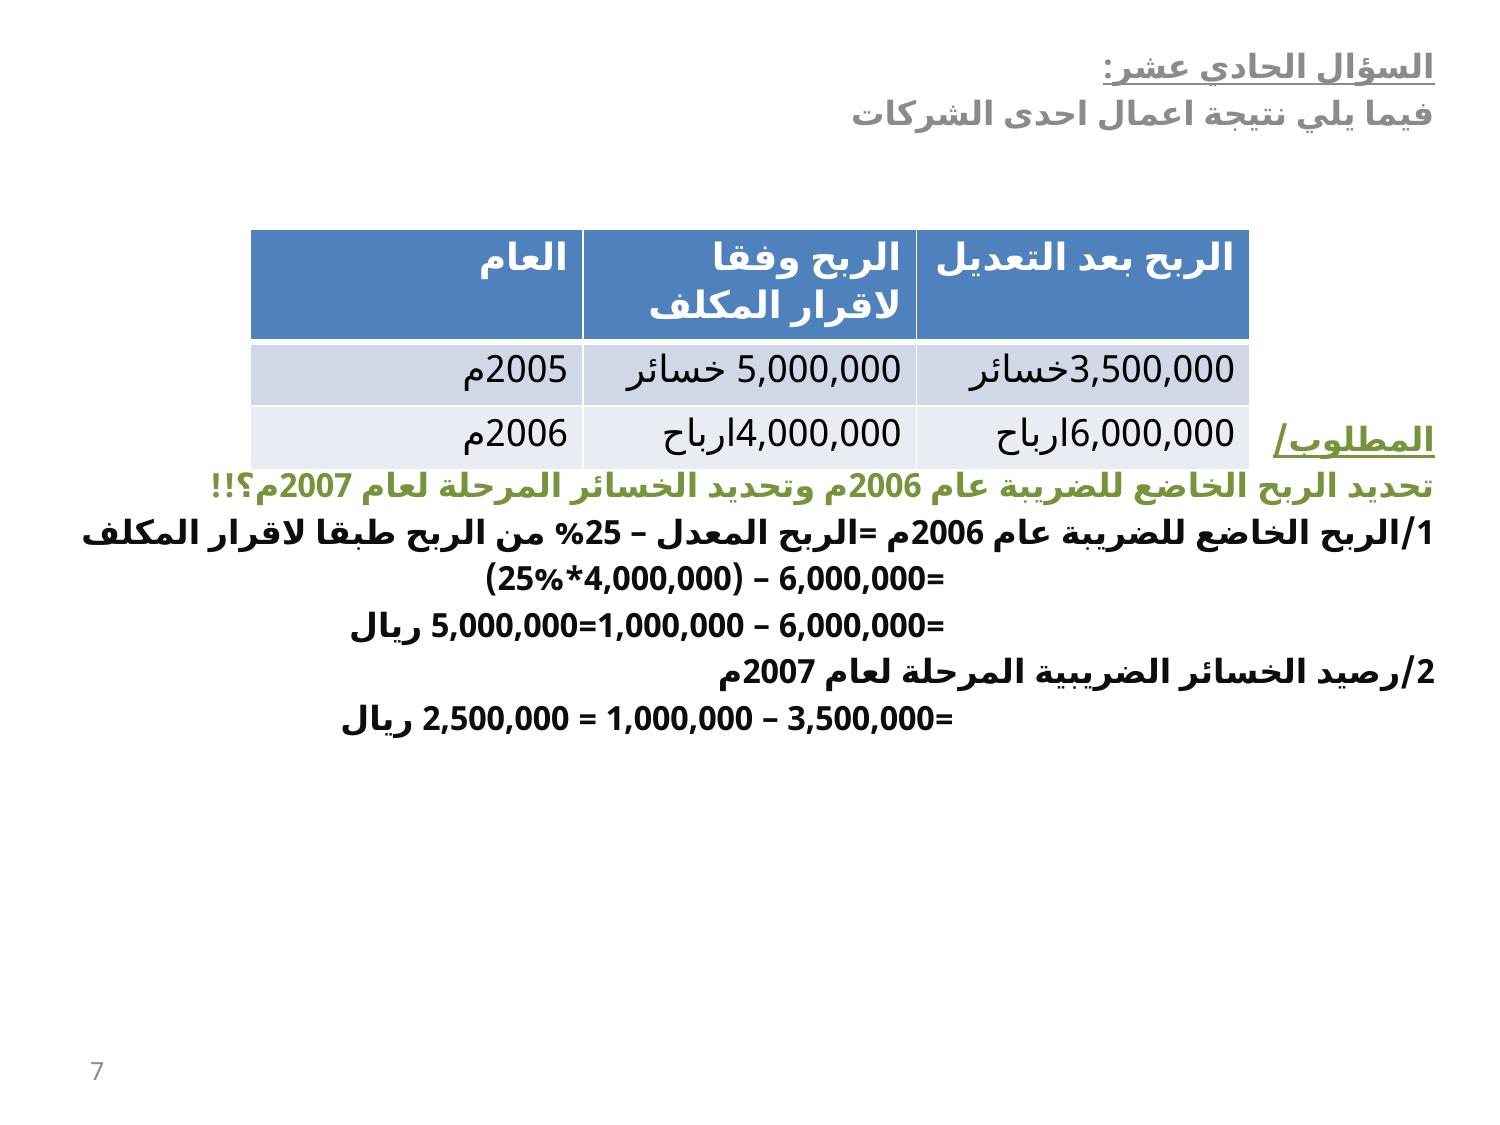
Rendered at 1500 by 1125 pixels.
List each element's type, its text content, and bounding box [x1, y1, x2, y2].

table_header الربح وفقا لاقرار المكلف [584, 230, 916, 339]
table_cell 6,000,000ارباح [917, 407, 1249, 469]
table_cell 2005م [251, 345, 582, 405]
table_header العام [251, 230, 582, 339]
subtitle السؤال الحادي عشر: فيما يلي نتيجة اعمال احدى الشركات المطلوب/ تحديد الربح الخاضع للضريبة عام 2006م وتحديد الخسائر المرحلة لعام 2007م؟!! 1/الربح الخاضع للضريبة عام 2006م =الربح المعدل – 25% من الربح طبقا لاقرار المكلف =6,000,000 – (4,000,000*25%) =6,000,000 – 1,000,000=5,000,000 ريال 2/رصيد الخسائر الضريبية المرحلة لعام 2007م =3,500,000 – 1,000,000 = 2,500,000 ريال [62, 37, 1450, 1088]
table_header الربح بعد التعديل [917, 230, 1249, 339]
table_cell 2006م [251, 407, 582, 469]
table_cell 4,000,000ارباح [584, 407, 916, 469]
table_cell 3,500,000خسائر [917, 345, 1249, 405]
table_cell 5,000,000 خسائر [584, 345, 916, 405]
slide_number 7 [75, 1042, 425, 1103]
